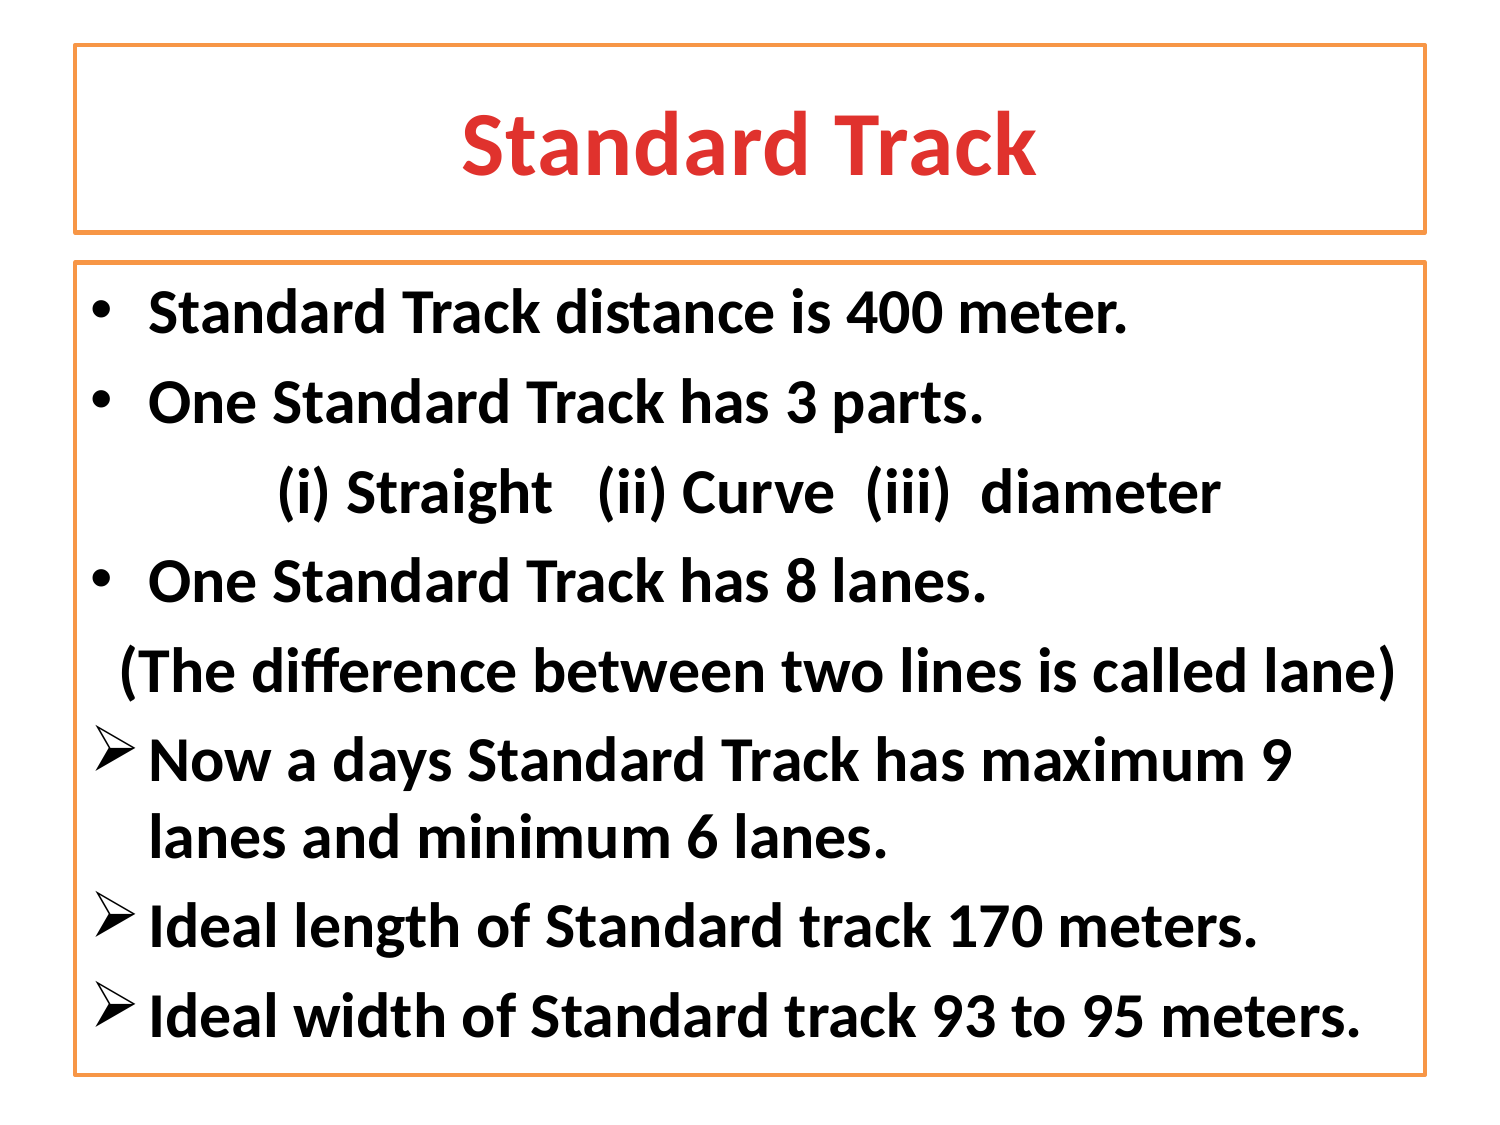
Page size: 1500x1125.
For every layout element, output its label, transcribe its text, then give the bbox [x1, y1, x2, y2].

title Standard Track [73, 43, 1427, 235]
list Standard Track distance is 400 meter. One Standard Track has 3 parts. (i) Straight (ii) Curve (iii) diameter One Standard Track has 8 lanes. (The difference between two lines is called lane) Now a days Standard Track has maximum 9 lanes and minimum 6 lanes. Ideal length of Standard track 170 meters. Ideal width of Standard track 93 to 95 meters. [73, 260, 1427, 1077]
